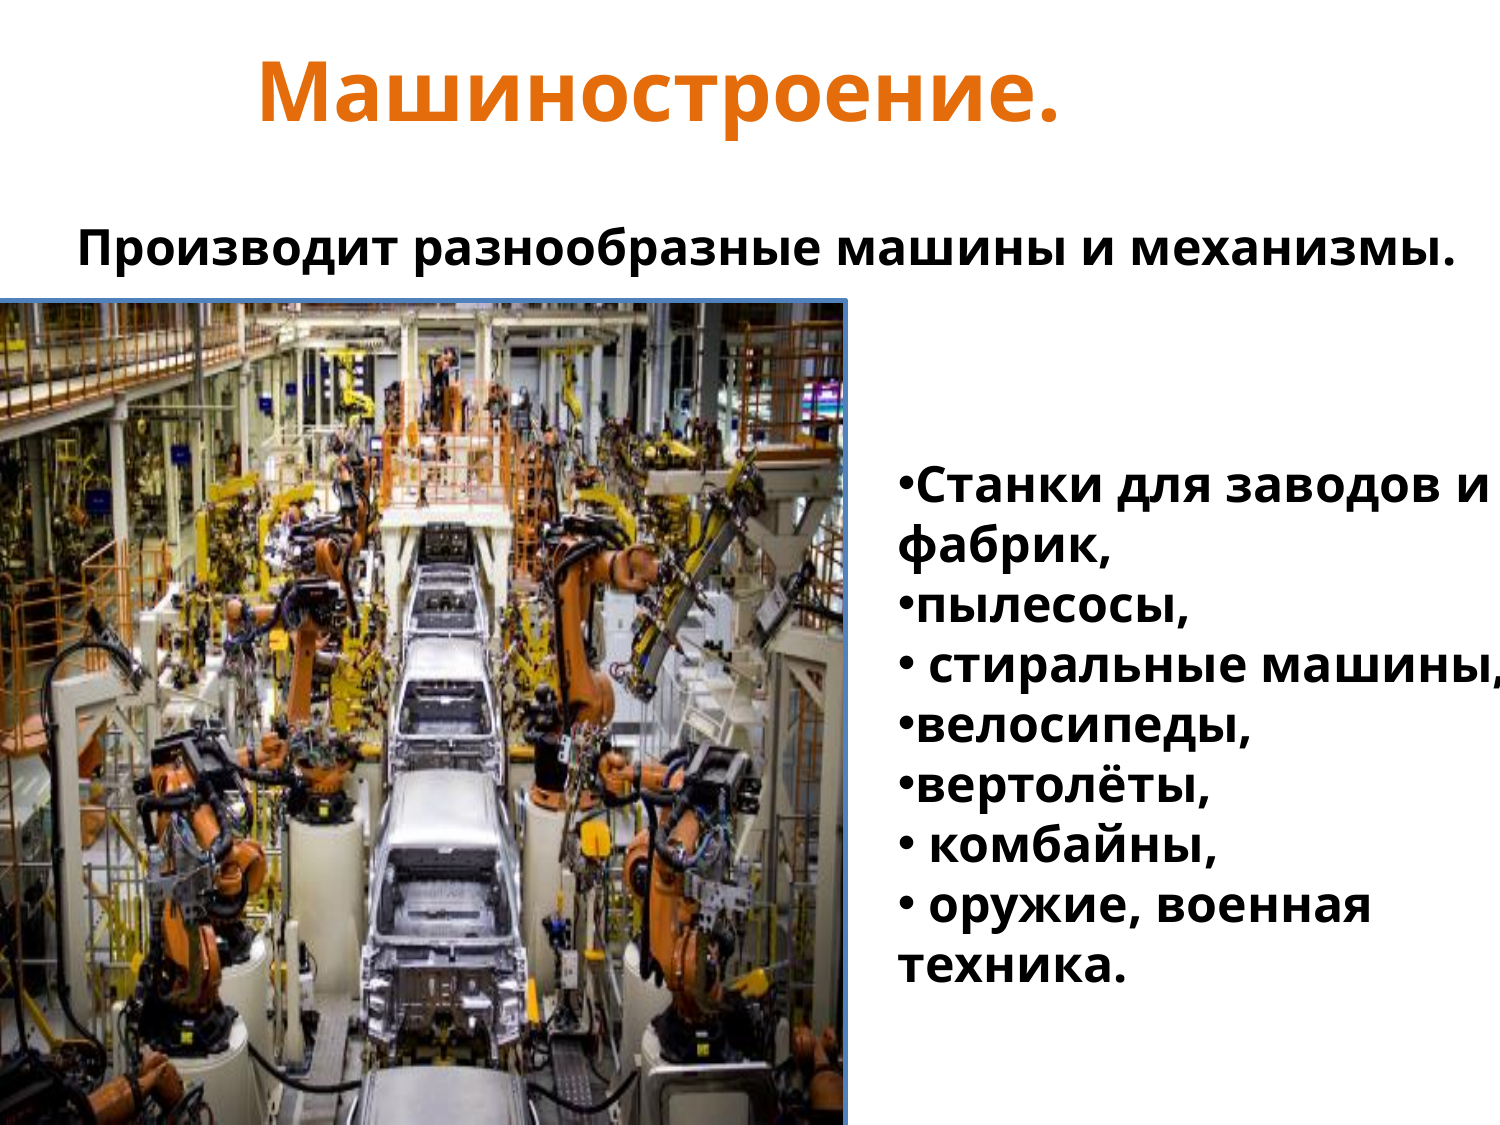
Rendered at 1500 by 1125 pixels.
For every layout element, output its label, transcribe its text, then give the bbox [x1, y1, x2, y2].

text_box Машиностроение. [240, 30, 1340, 244]
picture [0, 302, 844, 1125]
text_box Станки для заводов и фабрик, пылесосы, стиральные машины, велосипеды, вертолёты, комбайны, оружие, военная техника. [883, 444, 1500, 1000]
text_box Производит разнообразные машины и механизмы. [0, 208, 1500, 283]
